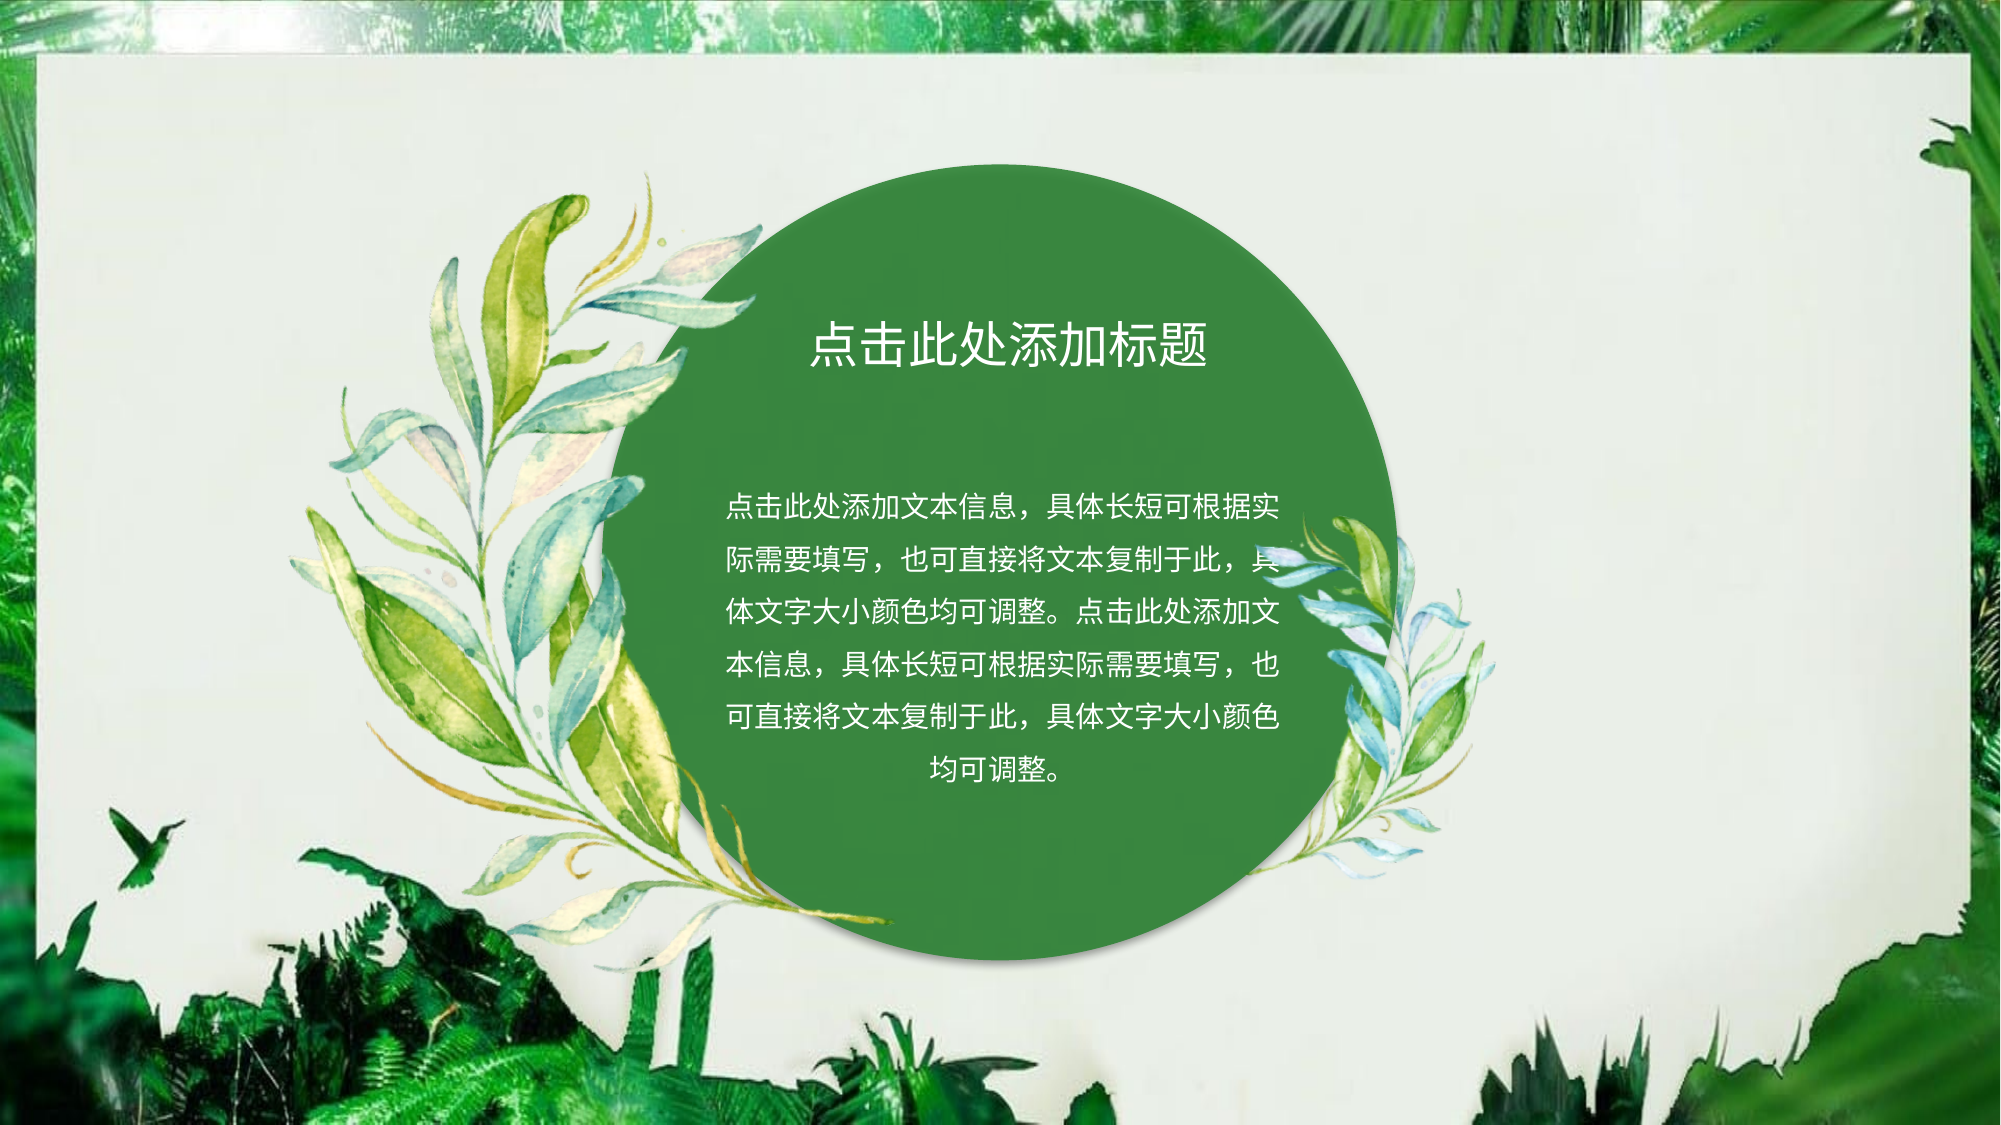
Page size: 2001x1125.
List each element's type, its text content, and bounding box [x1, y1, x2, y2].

text_box [887, 898, 1216, 962]
text_box 点击此处添加标题 [887, 306, 1255, 381]
picture [0, 0, 2001, 1125]
text_box [820, 163, 1397, 522]
text_box 点击此处添加文本信息，具体长短可根据实际需要填写，也可直接将文本复制于此，具体文字大小颜色均可调整。点击此处添加文本信息，具体长短可根据实际需要填写，也可直接将文本复制于此，具体文字大小颜色均可调整。 [887, 463, 1301, 898]
